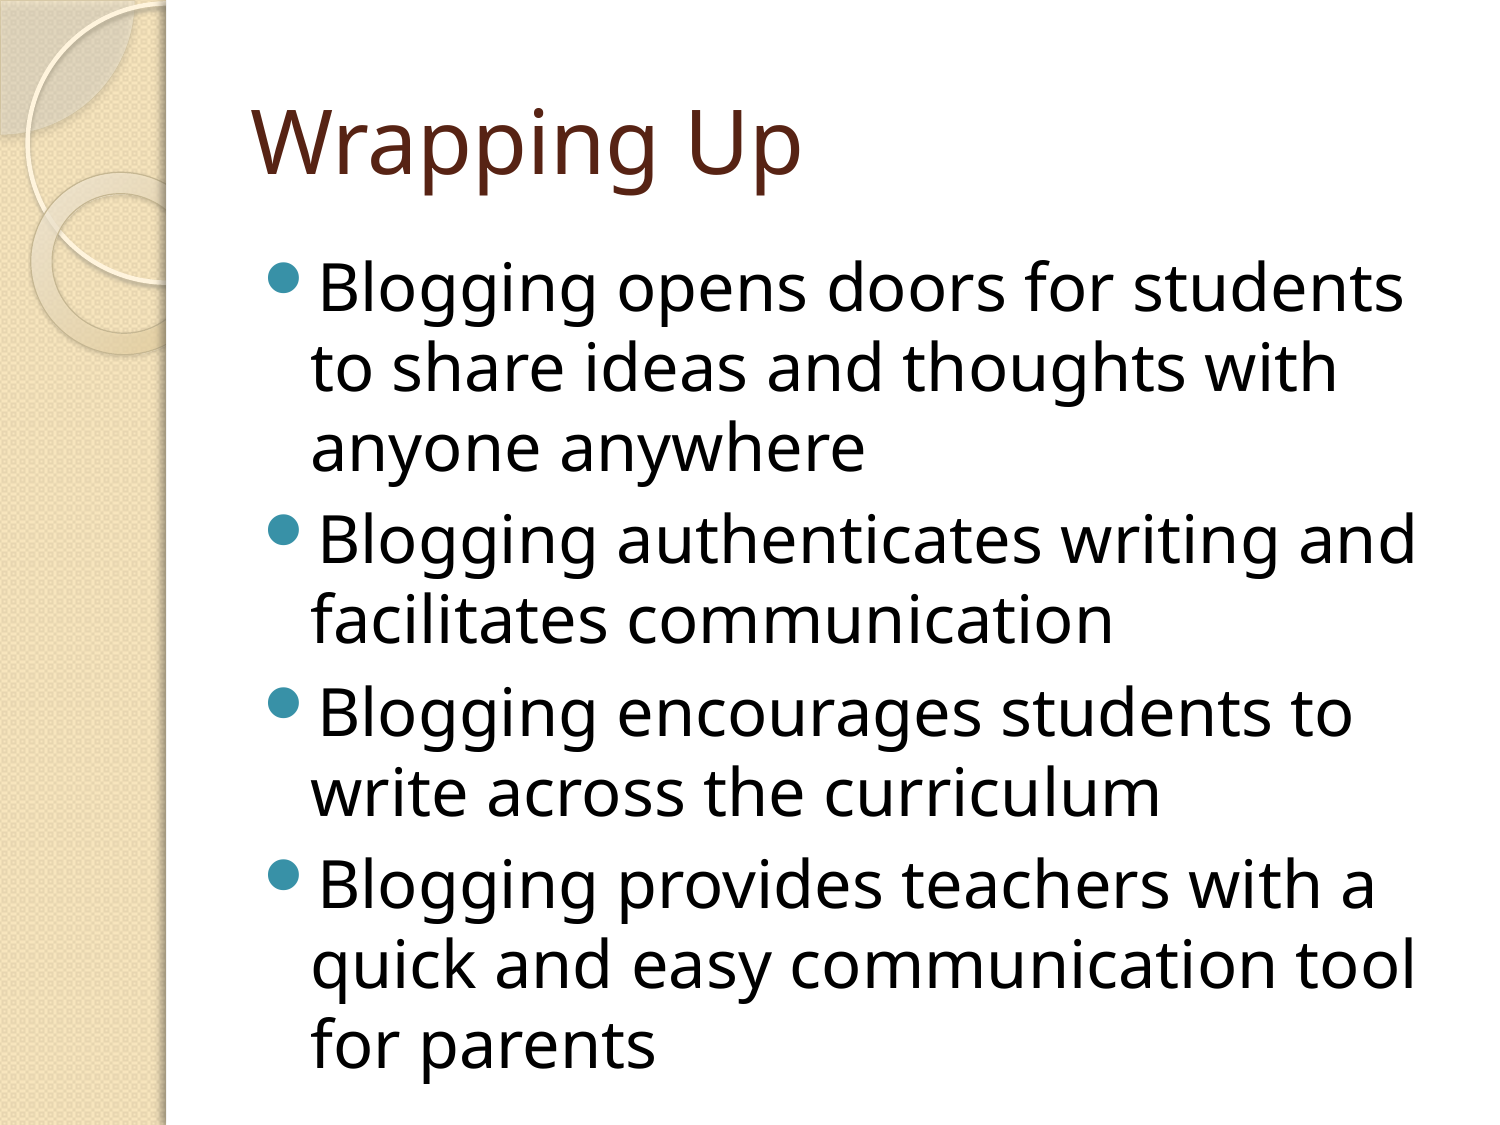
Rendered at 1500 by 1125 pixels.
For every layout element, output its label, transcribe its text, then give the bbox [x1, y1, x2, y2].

title Wrapping Up [235, 45, 1466, 233]
list Blogging opens doors for students to share ideas and thoughts with anyone anywhere Blogging authenticates writing and facilitates communication Blogging encourages students to write across the curriculum Blogging provides teachers with a quick and easy communication tool for parents [235, 237, 1466, 1025]
